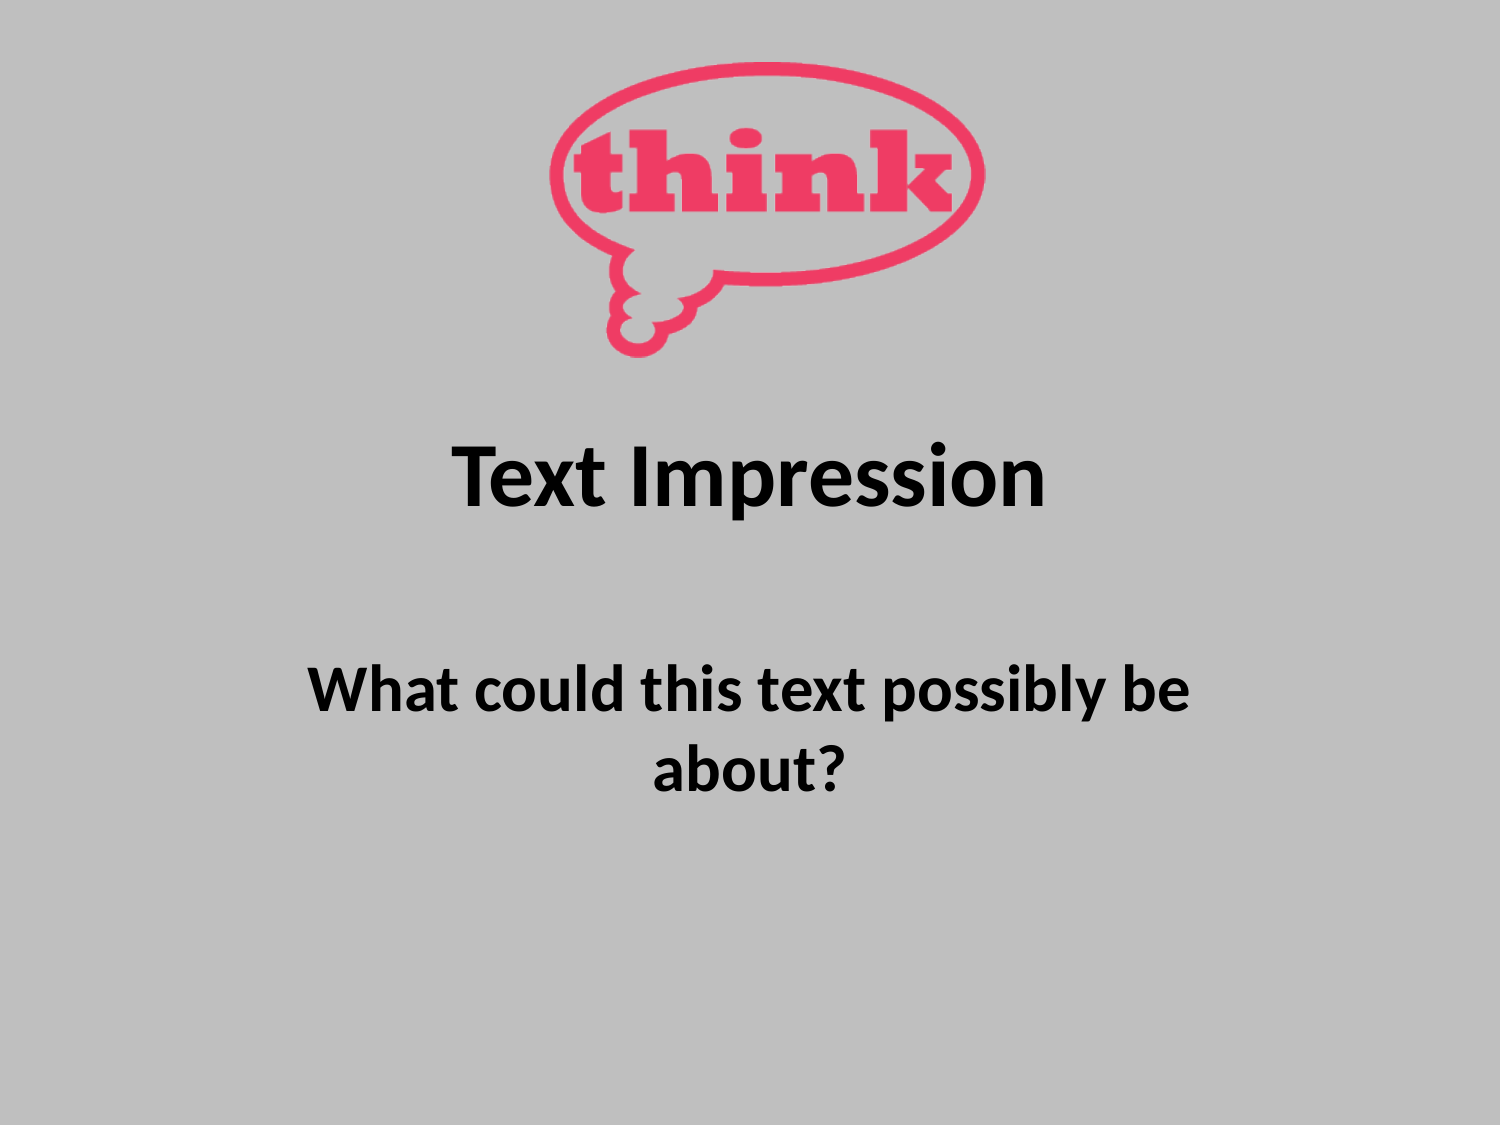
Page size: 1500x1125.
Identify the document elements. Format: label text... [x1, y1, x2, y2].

title Text Impression [112, 349, 1388, 591]
subtitle What could this text possibly be about? [225, 637, 1275, 925]
picture [549, 62, 986, 359]
